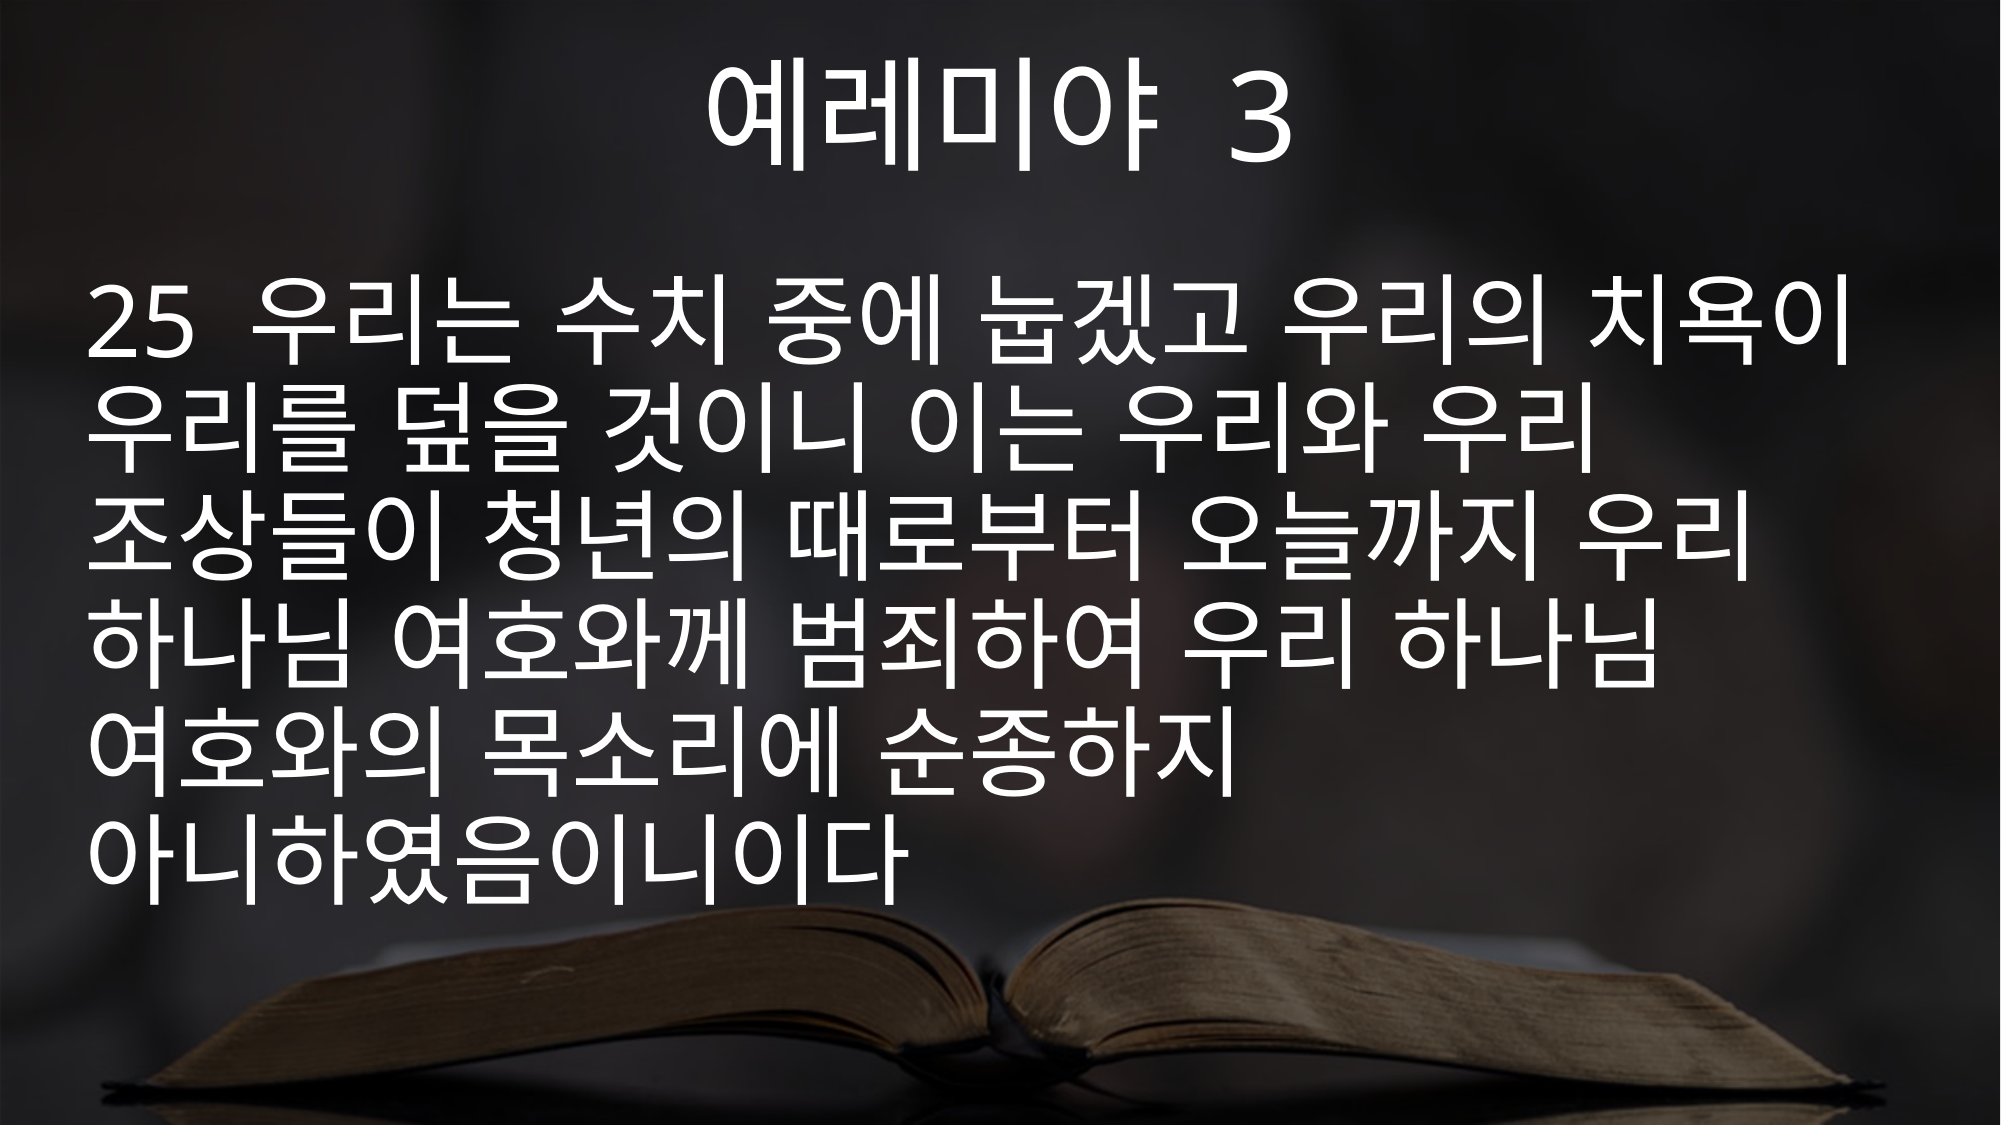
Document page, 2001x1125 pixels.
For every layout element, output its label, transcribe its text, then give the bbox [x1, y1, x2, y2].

list 25 우리는 수치 중에 눕겠고 우리의 치욕이 우리를 덮을 것이니 이는 우리와 우리 조상들이 청년의 때로부터 오늘까지 우리 하나님 여호와께 범죄하여 우리 하나님 여호와의 목소리에 순종하지 아니하였음이니이다 [69, 263, 1953, 423]
footer 예레미야 3 [0, 32, 2000, 192]
picture [0, 0, 2001, 1125]
